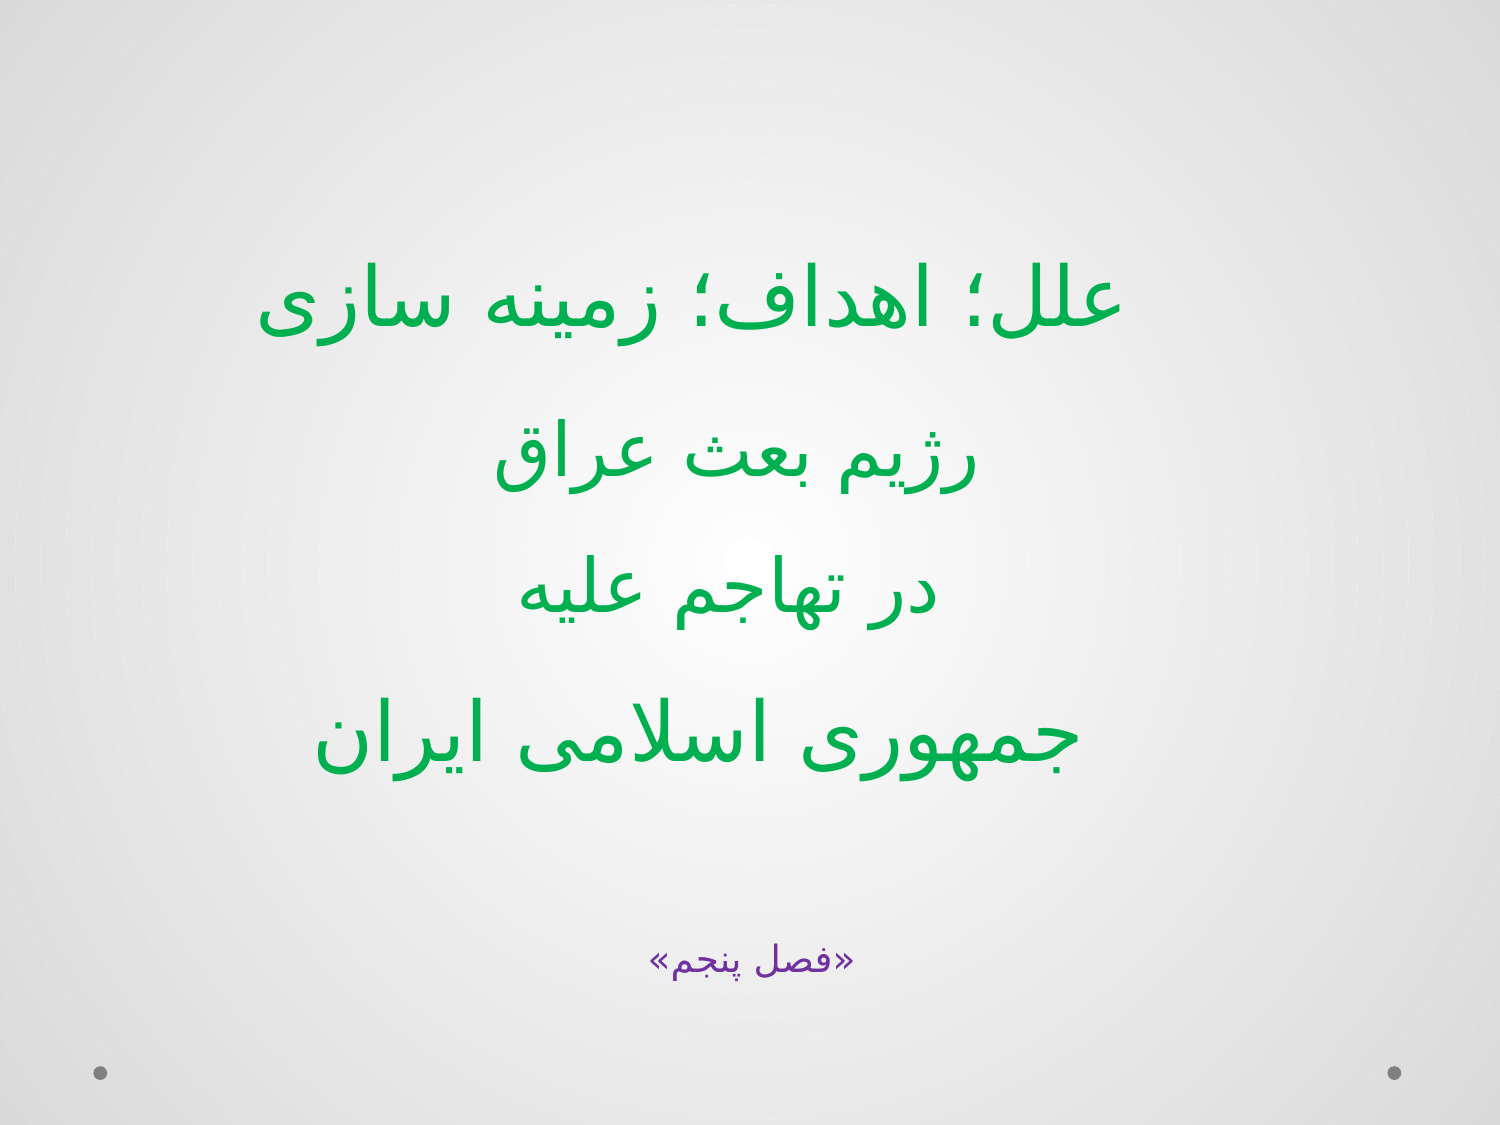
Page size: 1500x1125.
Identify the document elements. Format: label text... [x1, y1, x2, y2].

title علل؛ اهداف؛ زمینه سازی رژیم بعث عراق در تهاجم علیه جمهوری اسلامی ایران «فصل پنجم» [76, 78, 1427, 988]
